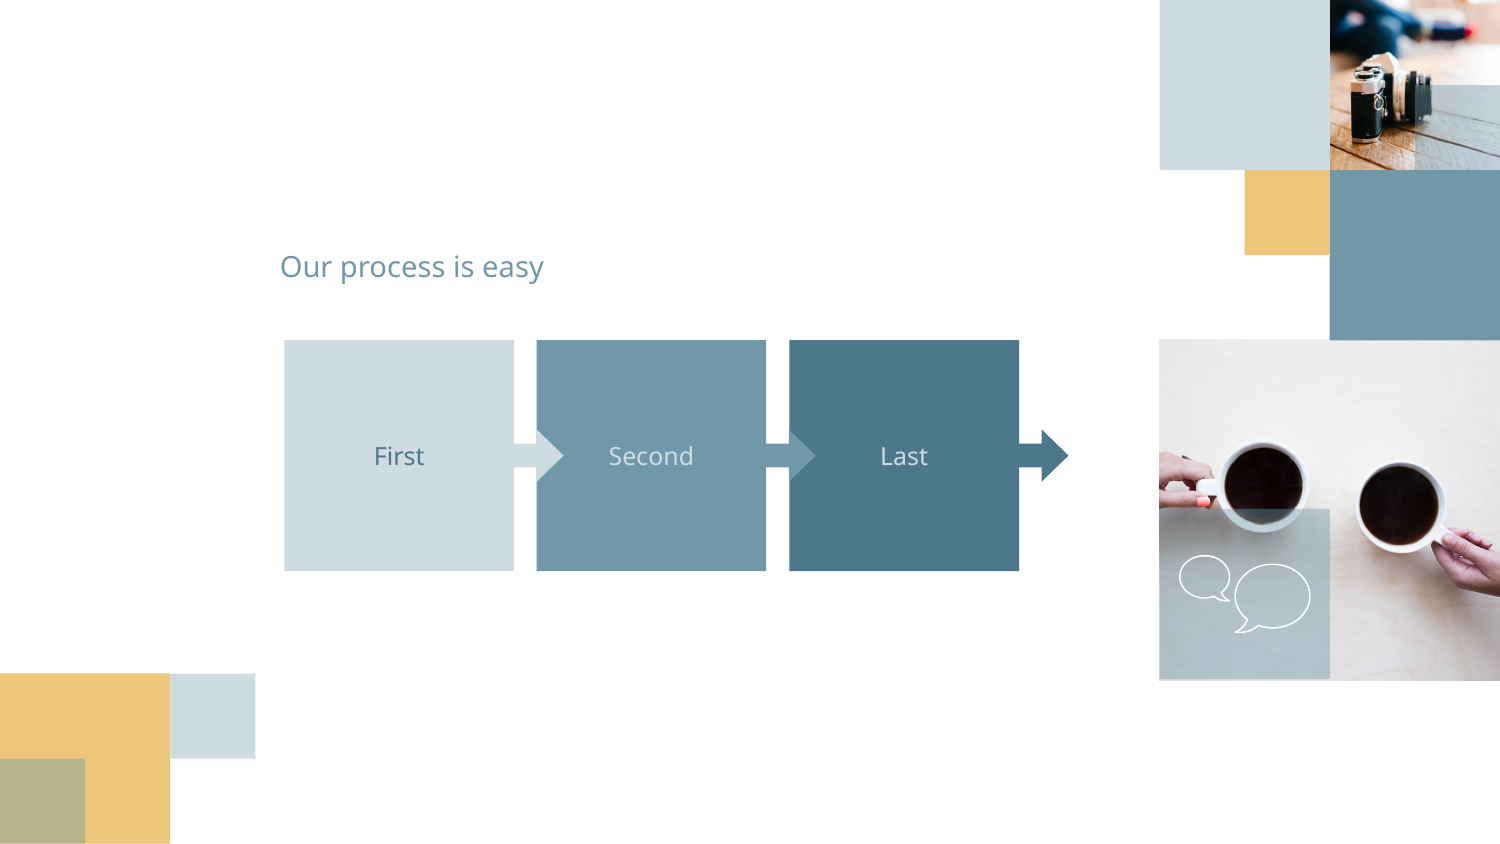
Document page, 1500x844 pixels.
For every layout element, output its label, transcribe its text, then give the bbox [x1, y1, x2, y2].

title Our process is easy [264, 196, 940, 299]
text_box Second [536, 340, 816, 572]
text_box First [284, 340, 564, 572]
picture [1159, 339, 1500, 681]
text_box Last [789, 340, 1069, 572]
picture [1330, 0, 1500, 170]
